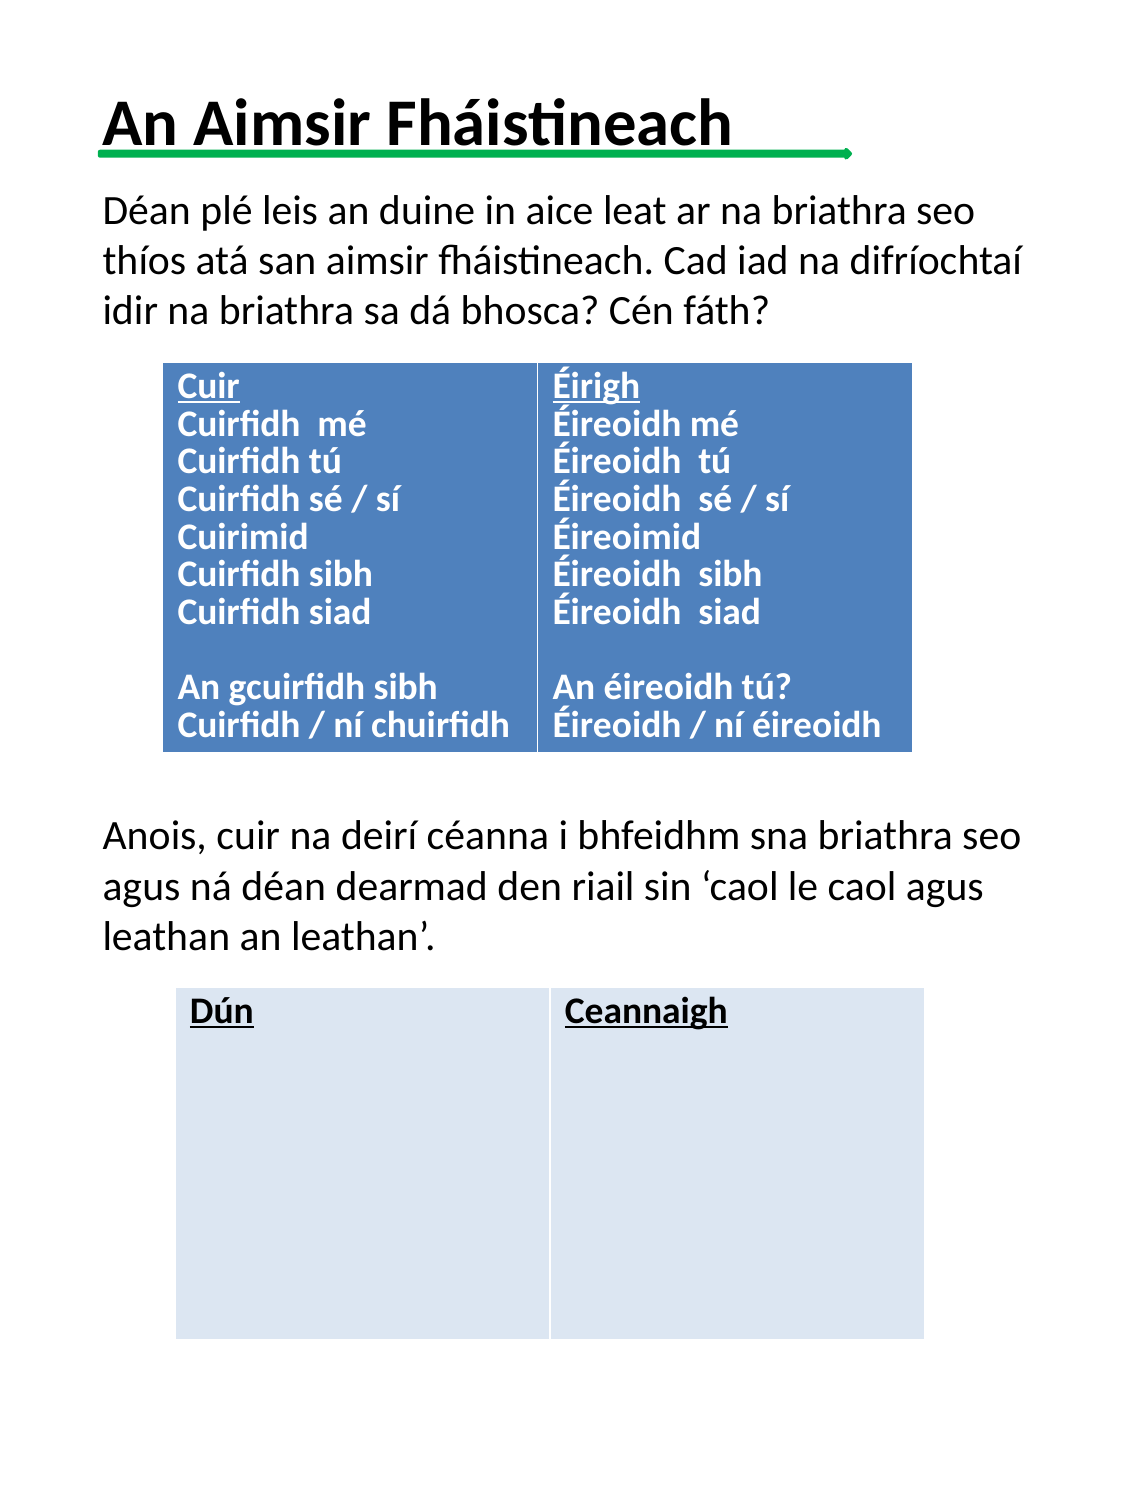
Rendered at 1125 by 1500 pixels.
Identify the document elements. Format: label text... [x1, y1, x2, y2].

subtitle Déan plé leis an duine in aice leat ar na briathra seo thíos atá san aimsir fháistineach. Cad iad na difríochtaí idir na briathra sa dá bhosca? Cén fáth? Anois, cuir na deirí céanna i bhfeidhm sna briathra seo agus ná déan dearmad den riail sin ‘caol le caol agus leathan an leathan’. [87, 174, 1063, 1388]
table_header Cuir Cuirfidh mé Cuirfidh tú Cuirfidh sé / sí Cuirimid Cuirfidh sibh Cuirfidh siad An gcuirfidh sibh Cuirfidh / ní chuirfidh [163, 363, 537, 752]
table_header Éirigh Éireoidh mé Éireoidh tú Éireoidh sé / sí Éireoimid Éireoidh sibh Éireoidh siad An éireoidh tú? Éireoidh / ní éireoidh [538, 363, 912, 752]
table_header Ceannaigh [551, 988, 924, 1339]
title An Aimsir Fháistineach [87, 50, 1044, 188]
text_box [97, 148, 853, 160]
table_header Dún [176, 988, 549, 1339]
